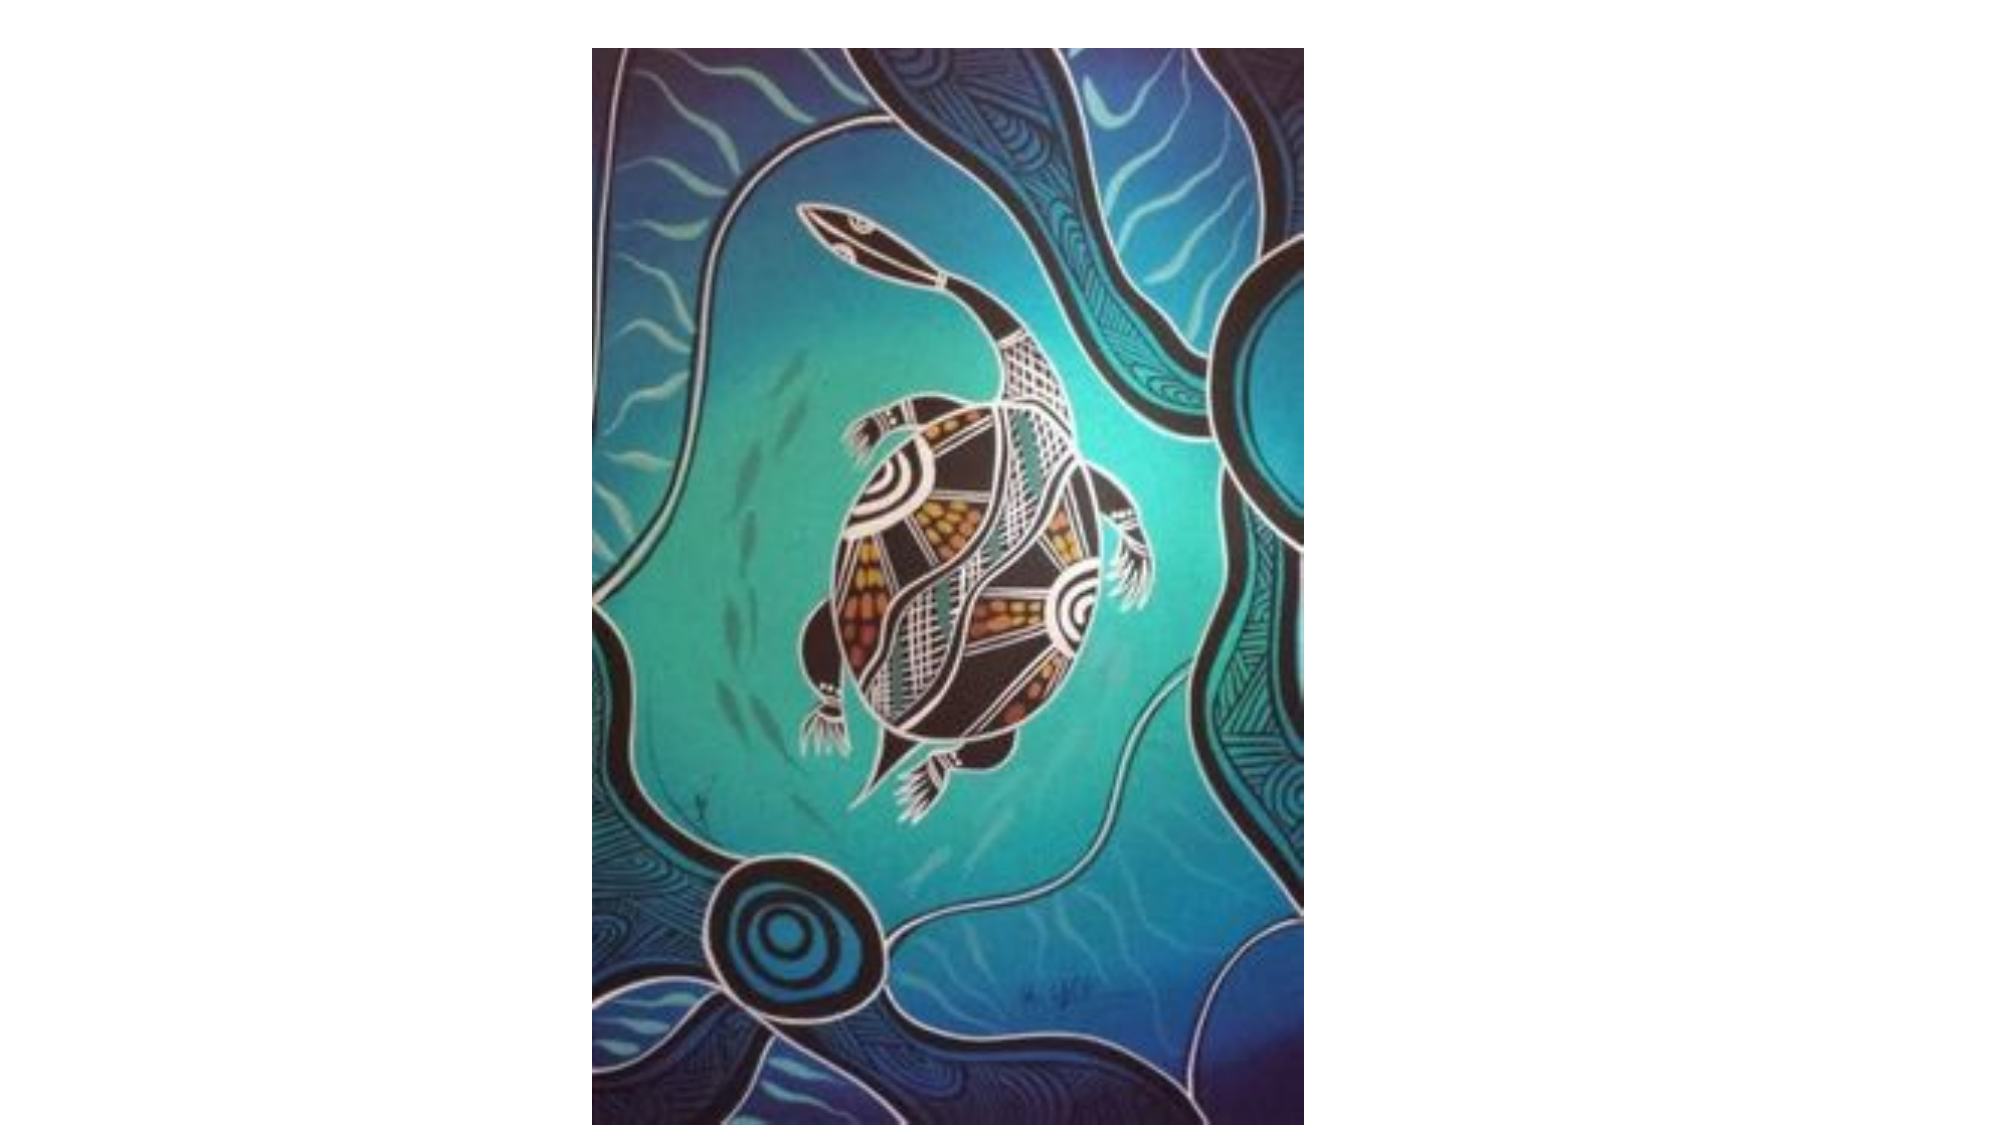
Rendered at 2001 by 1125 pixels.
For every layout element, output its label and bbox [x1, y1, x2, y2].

picture [592, 48, 1304, 1125]
